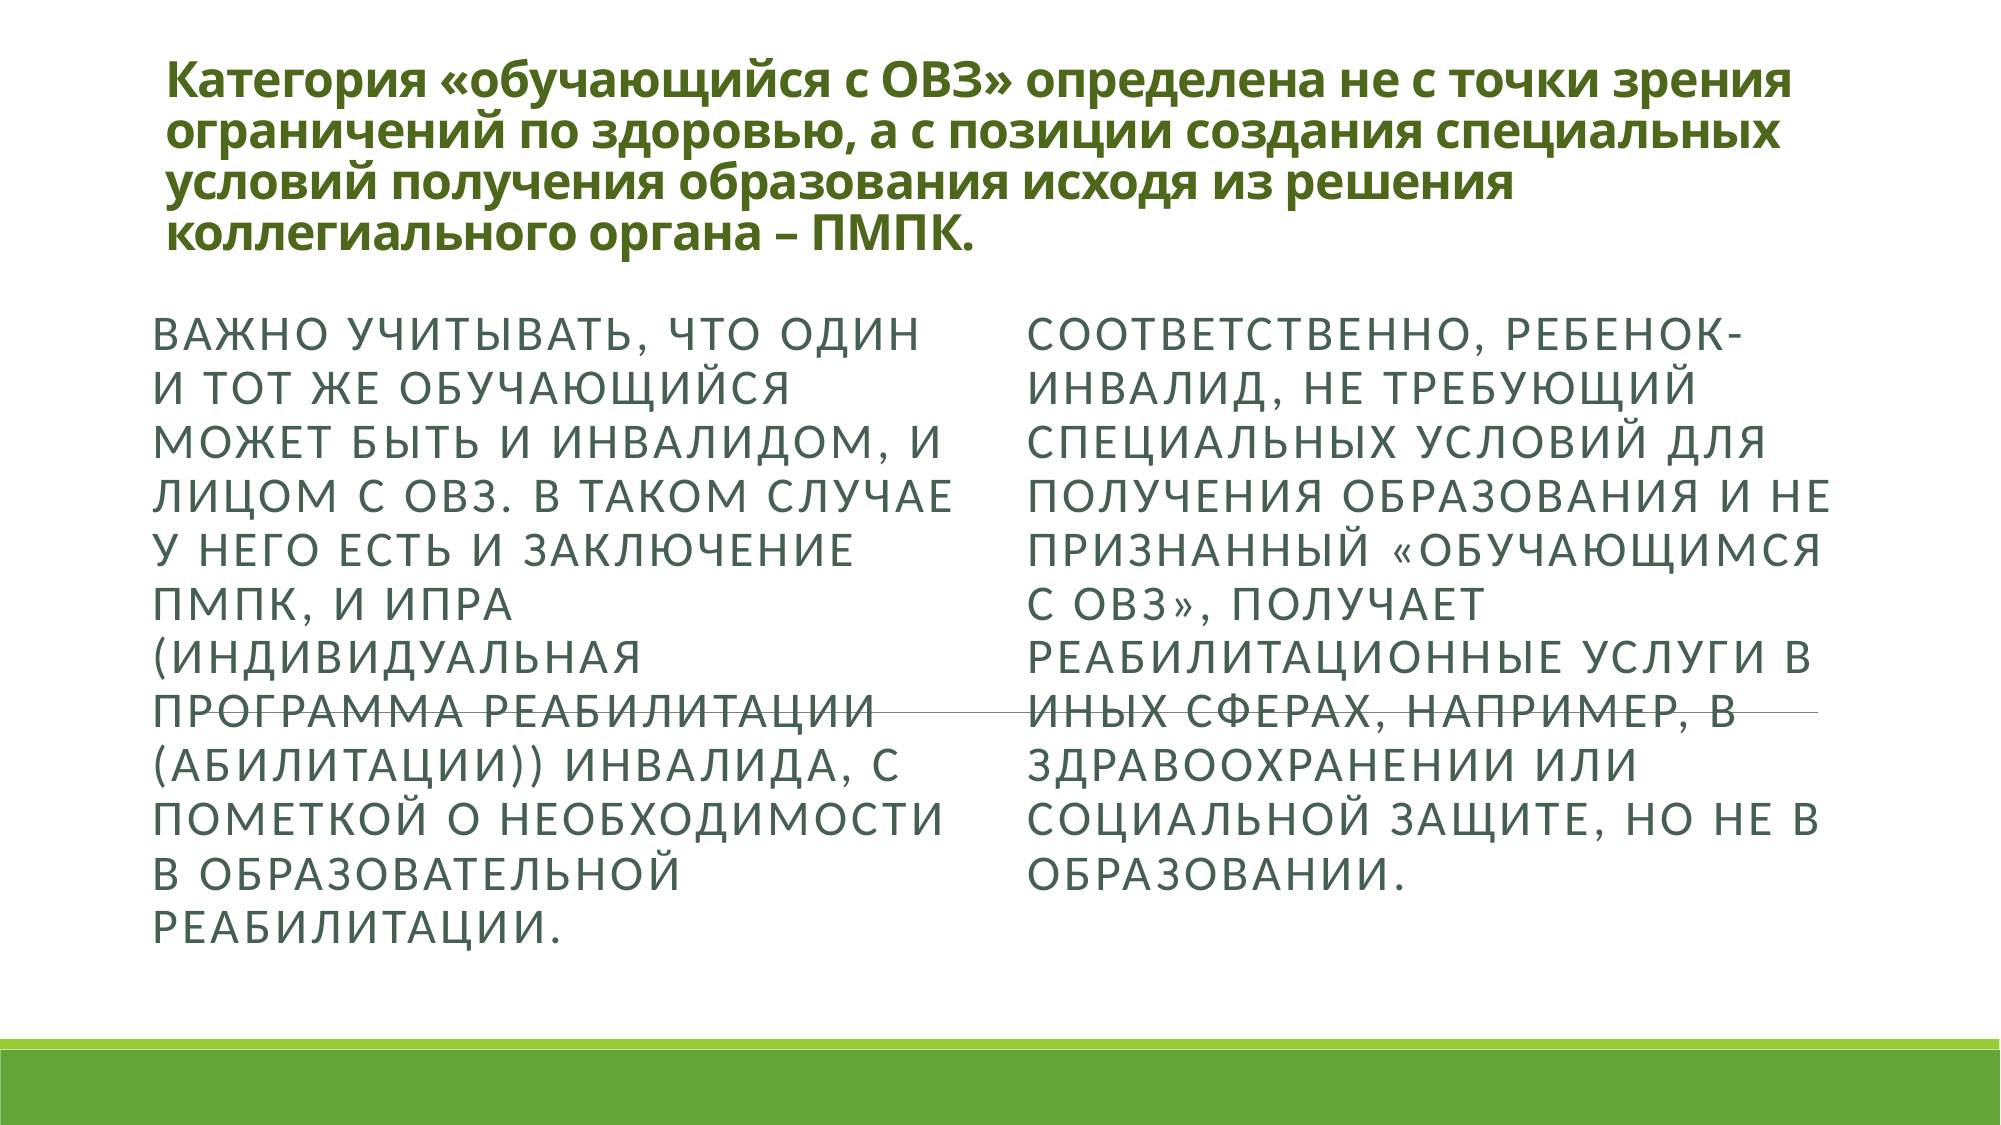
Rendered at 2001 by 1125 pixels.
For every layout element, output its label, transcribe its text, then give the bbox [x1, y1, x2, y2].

list Соответственно, ребенок-инвалид, не требующий специальных условий для получения образования и не признанный «обучающимся с ОВЗ», получает реабилитационные услуги в иных сферах, например, в здравоохранении или социальной защите, но не в образовании. [1012, 299, 1863, 1079]
title Категория «обучающийся с ОВЗ» определена не с точки зрения ограничений по здоровью, а с позиции создания специальных условий получения образования исходя из решения коллегиального органа – ПМПК. [150, 0, 1875, 269]
list Важно учитывать, что один и тот же обучающийся может быть и инвалидом, и лицом с ОВЗ. В таком случае у него есть и заключение ПМПК, и ИПРА (индивидуальная программа реабилитации (абилитации)) инвалида, с пометкой о необходимости в образовательной реабилитации. [137, 299, 988, 1079]
